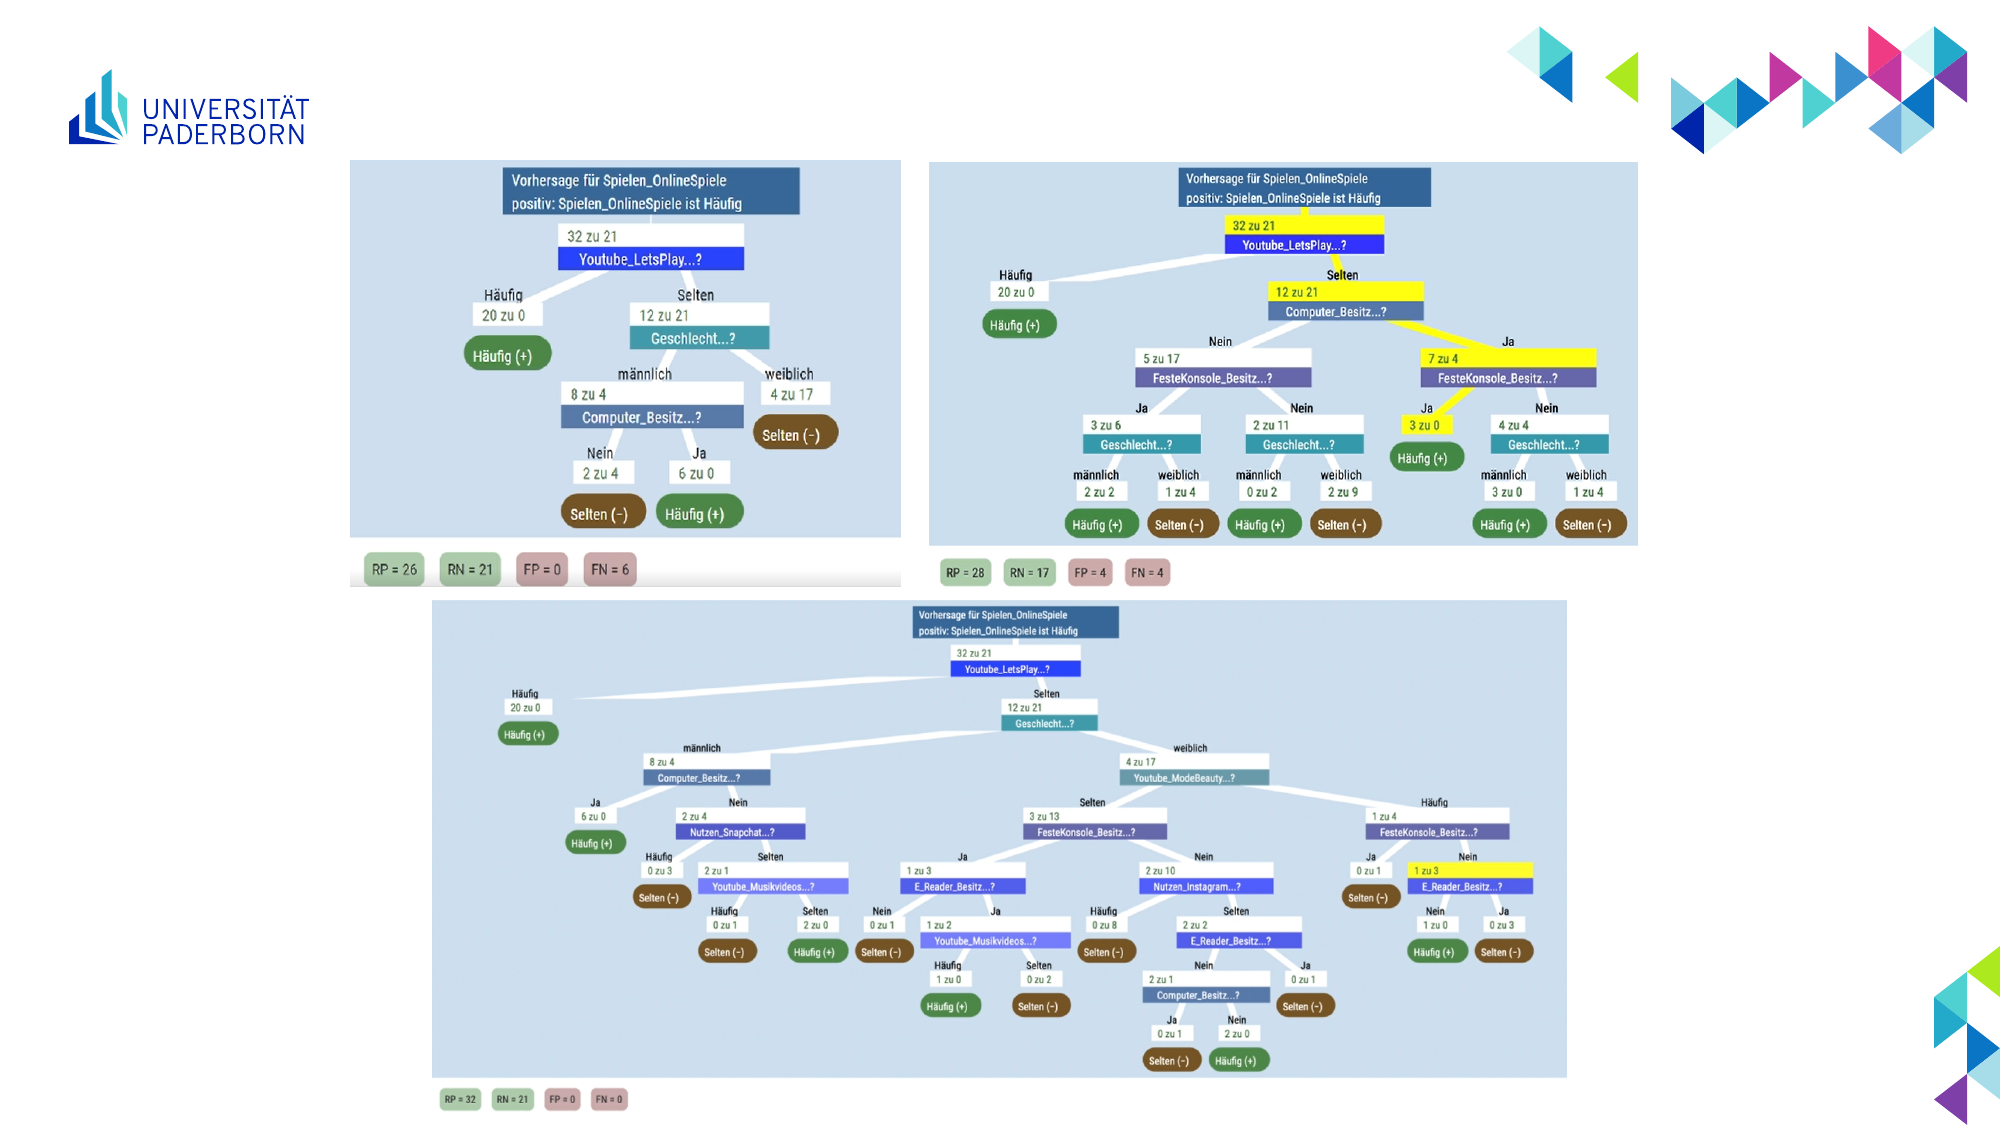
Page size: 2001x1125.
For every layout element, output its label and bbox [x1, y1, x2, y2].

picture [432, 600, 1567, 1118]
picture [350, 160, 901, 587]
picture [929, 162, 1638, 595]
